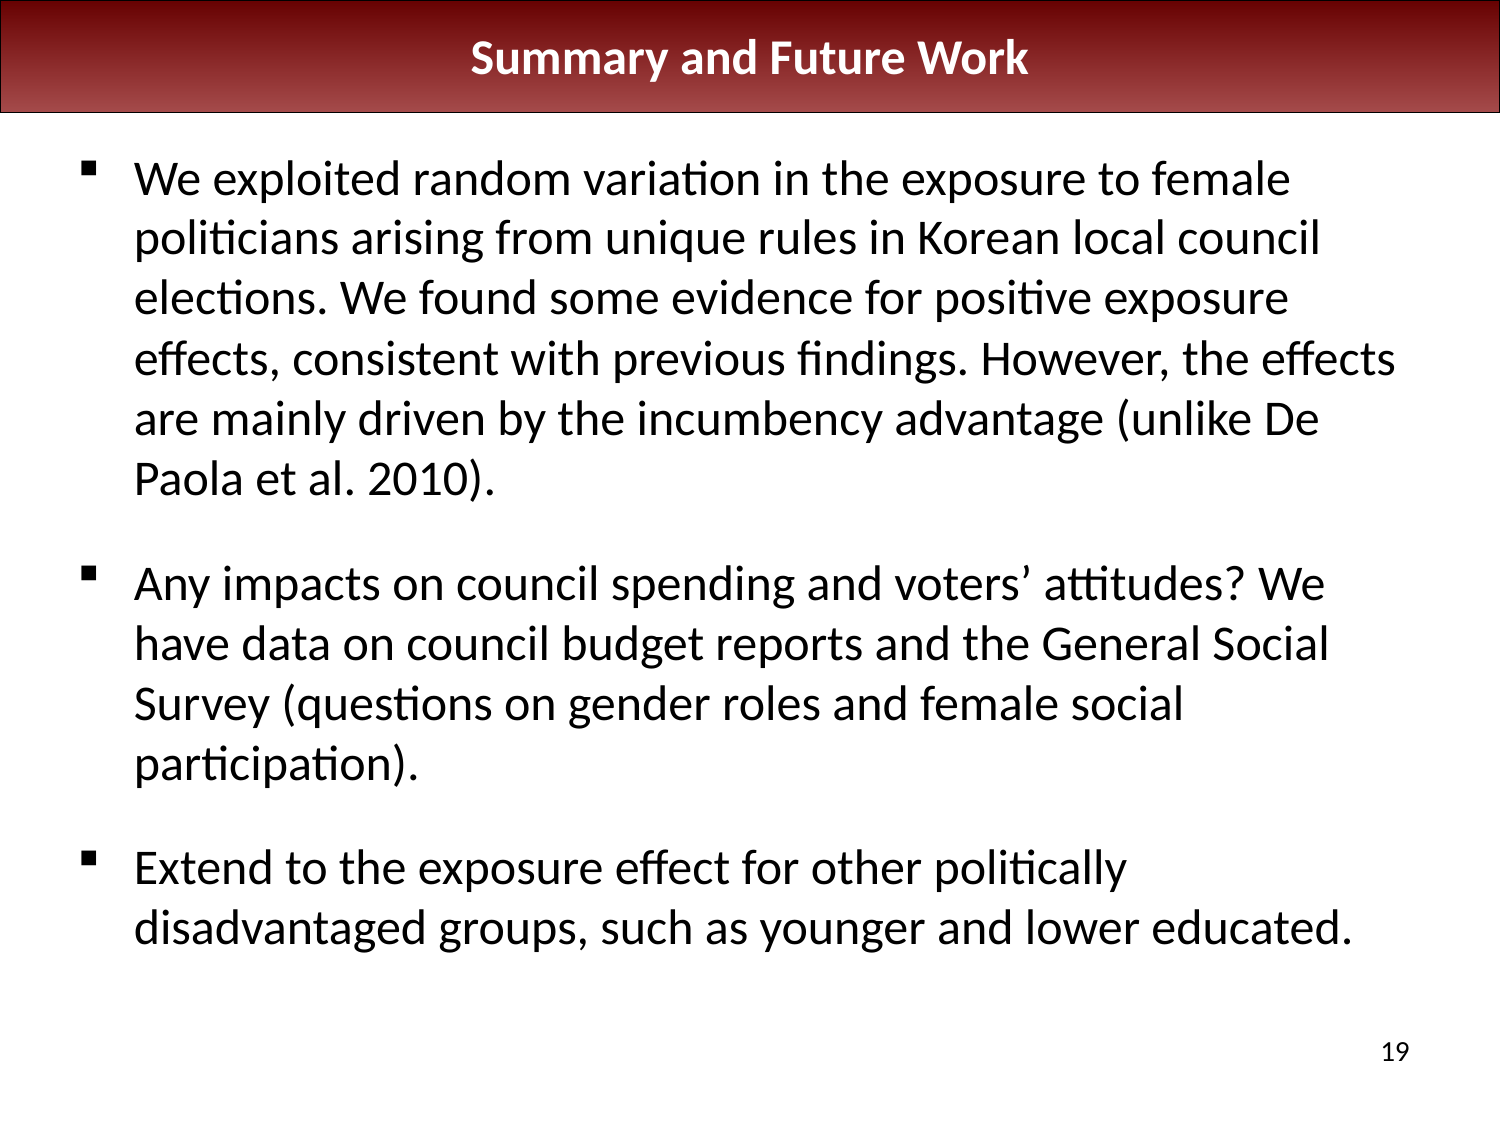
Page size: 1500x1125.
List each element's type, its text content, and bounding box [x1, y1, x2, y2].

list We exploited random variation in the exposure to female politicians arising from unique rules in Korean local council elections. We found some evidence for positive exposure effects, consistent with previous findings. However, the effects are mainly driven by the incumbency advantage (unlike De Paola et al. 2010). Any impacts on council spending and voters’ attitudes? We have data on council budget reports and the General Social Survey (questions on gender roles and female social participation). Extend to the exposure effect for other politically disadvantaged groups, such as younger and lower educated. [62, 137, 1438, 1051]
title Summary and Future Work [74, 37, 1426, 72]
slide_number 19 [1074, 1024, 1426, 1103]
